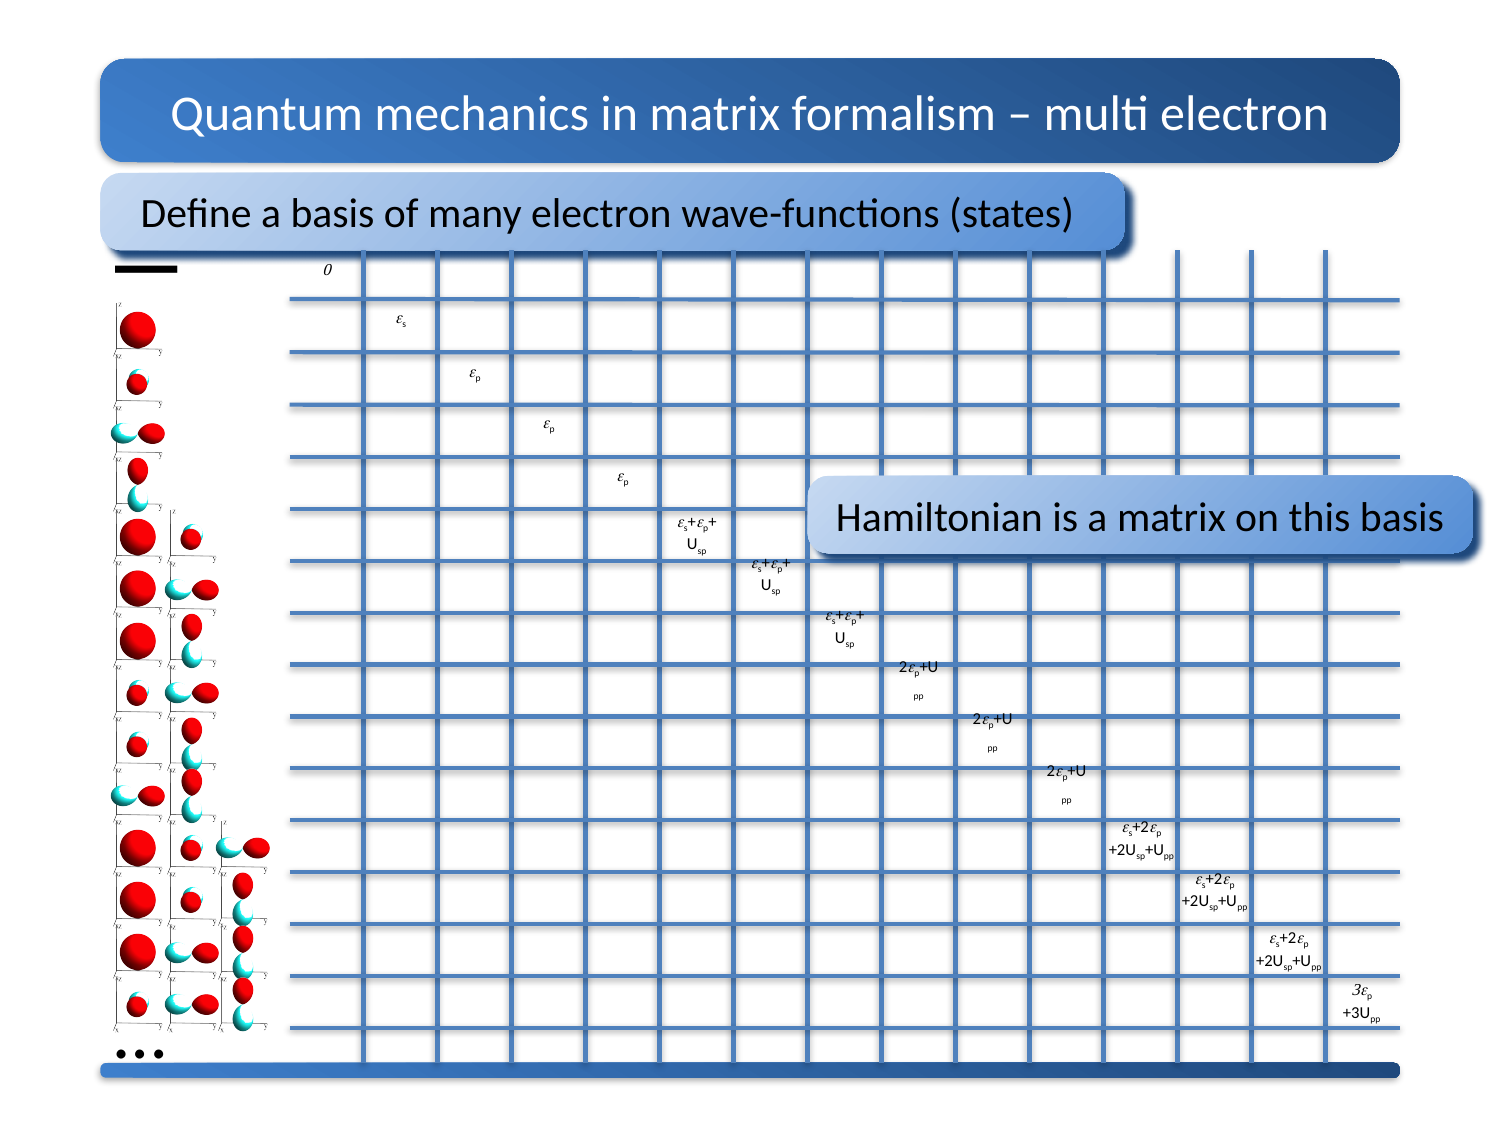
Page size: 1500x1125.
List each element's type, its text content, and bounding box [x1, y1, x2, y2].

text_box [97, 493, 228, 803]
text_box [289, 249, 1473, 1064]
text_box _ [100, 124, 193, 290]
text_box Quantum mechanics in matrix formalism – multi electron [99, 58, 1401, 164]
text_box [182, 1062, 1401, 1079]
text_box … [99, 1057, 182, 1082]
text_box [97, 286, 174, 492]
text_box Define a basis of many electron wave-functions (states) [193, 172, 1126, 251]
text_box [97, 804, 280, 1048]
